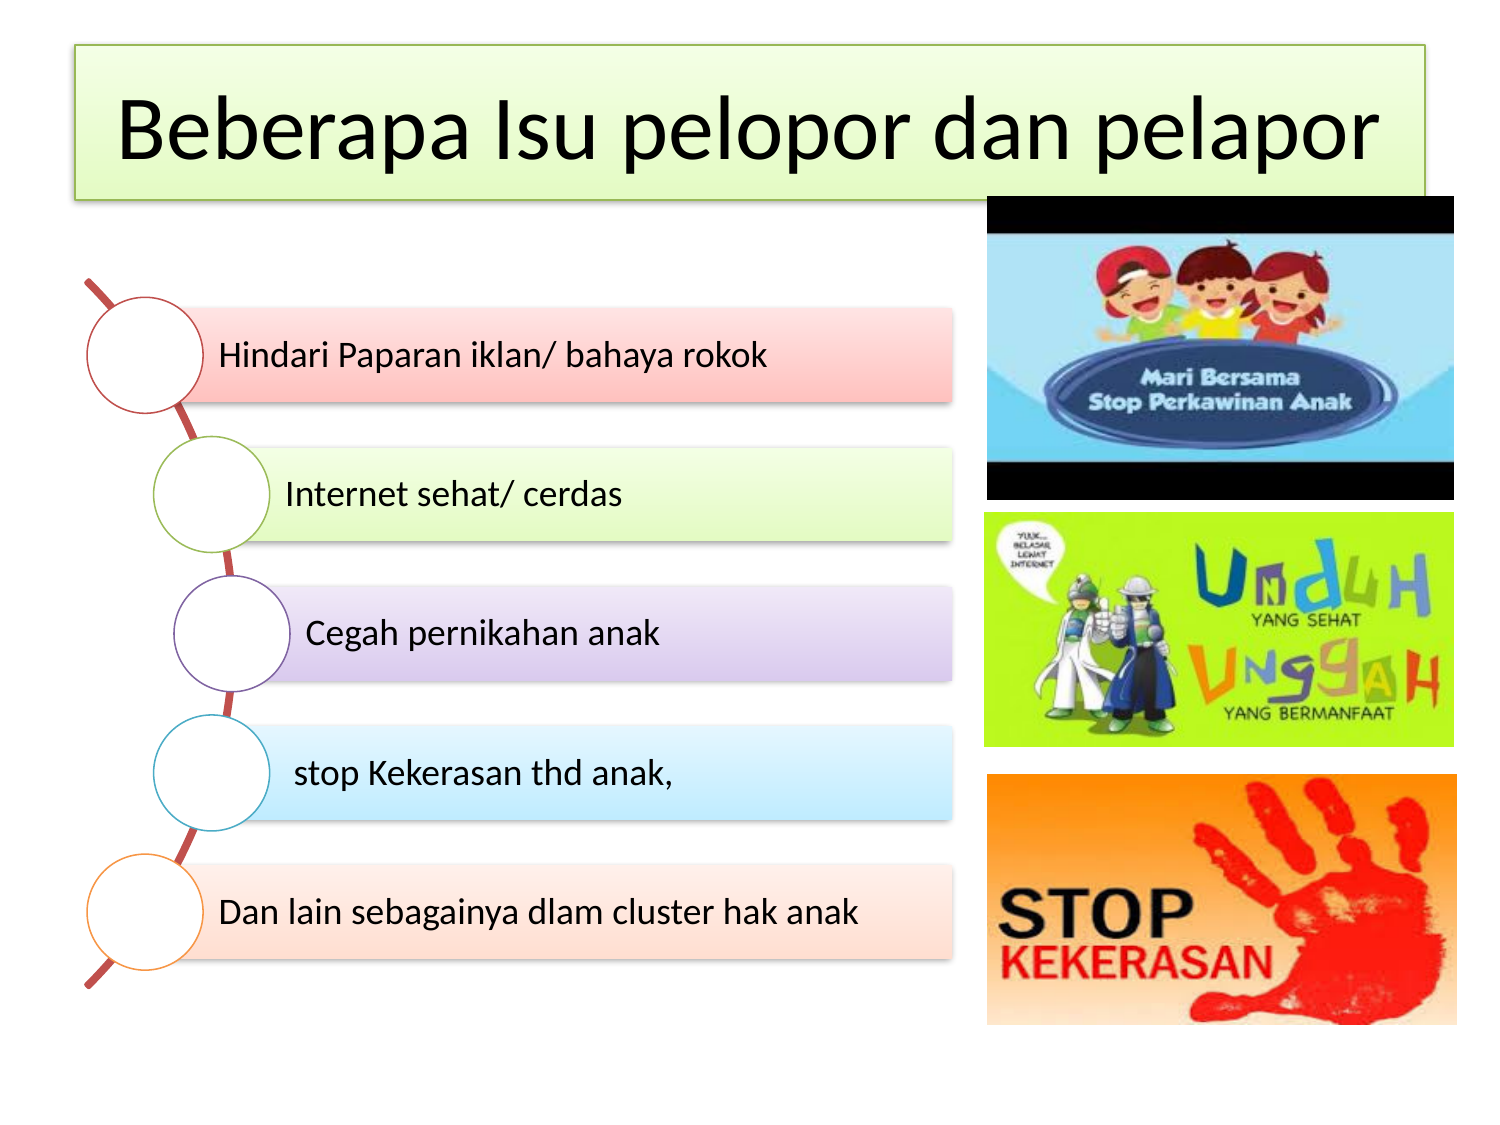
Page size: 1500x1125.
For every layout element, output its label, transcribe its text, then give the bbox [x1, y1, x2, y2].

picture [987, 196, 1454, 501]
picture [987, 774, 1457, 1026]
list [74, 262, 963, 1006]
title Beberapa Isu pelopor dan pelapor [74, 44, 1426, 201]
picture [984, 512, 1454, 748]
